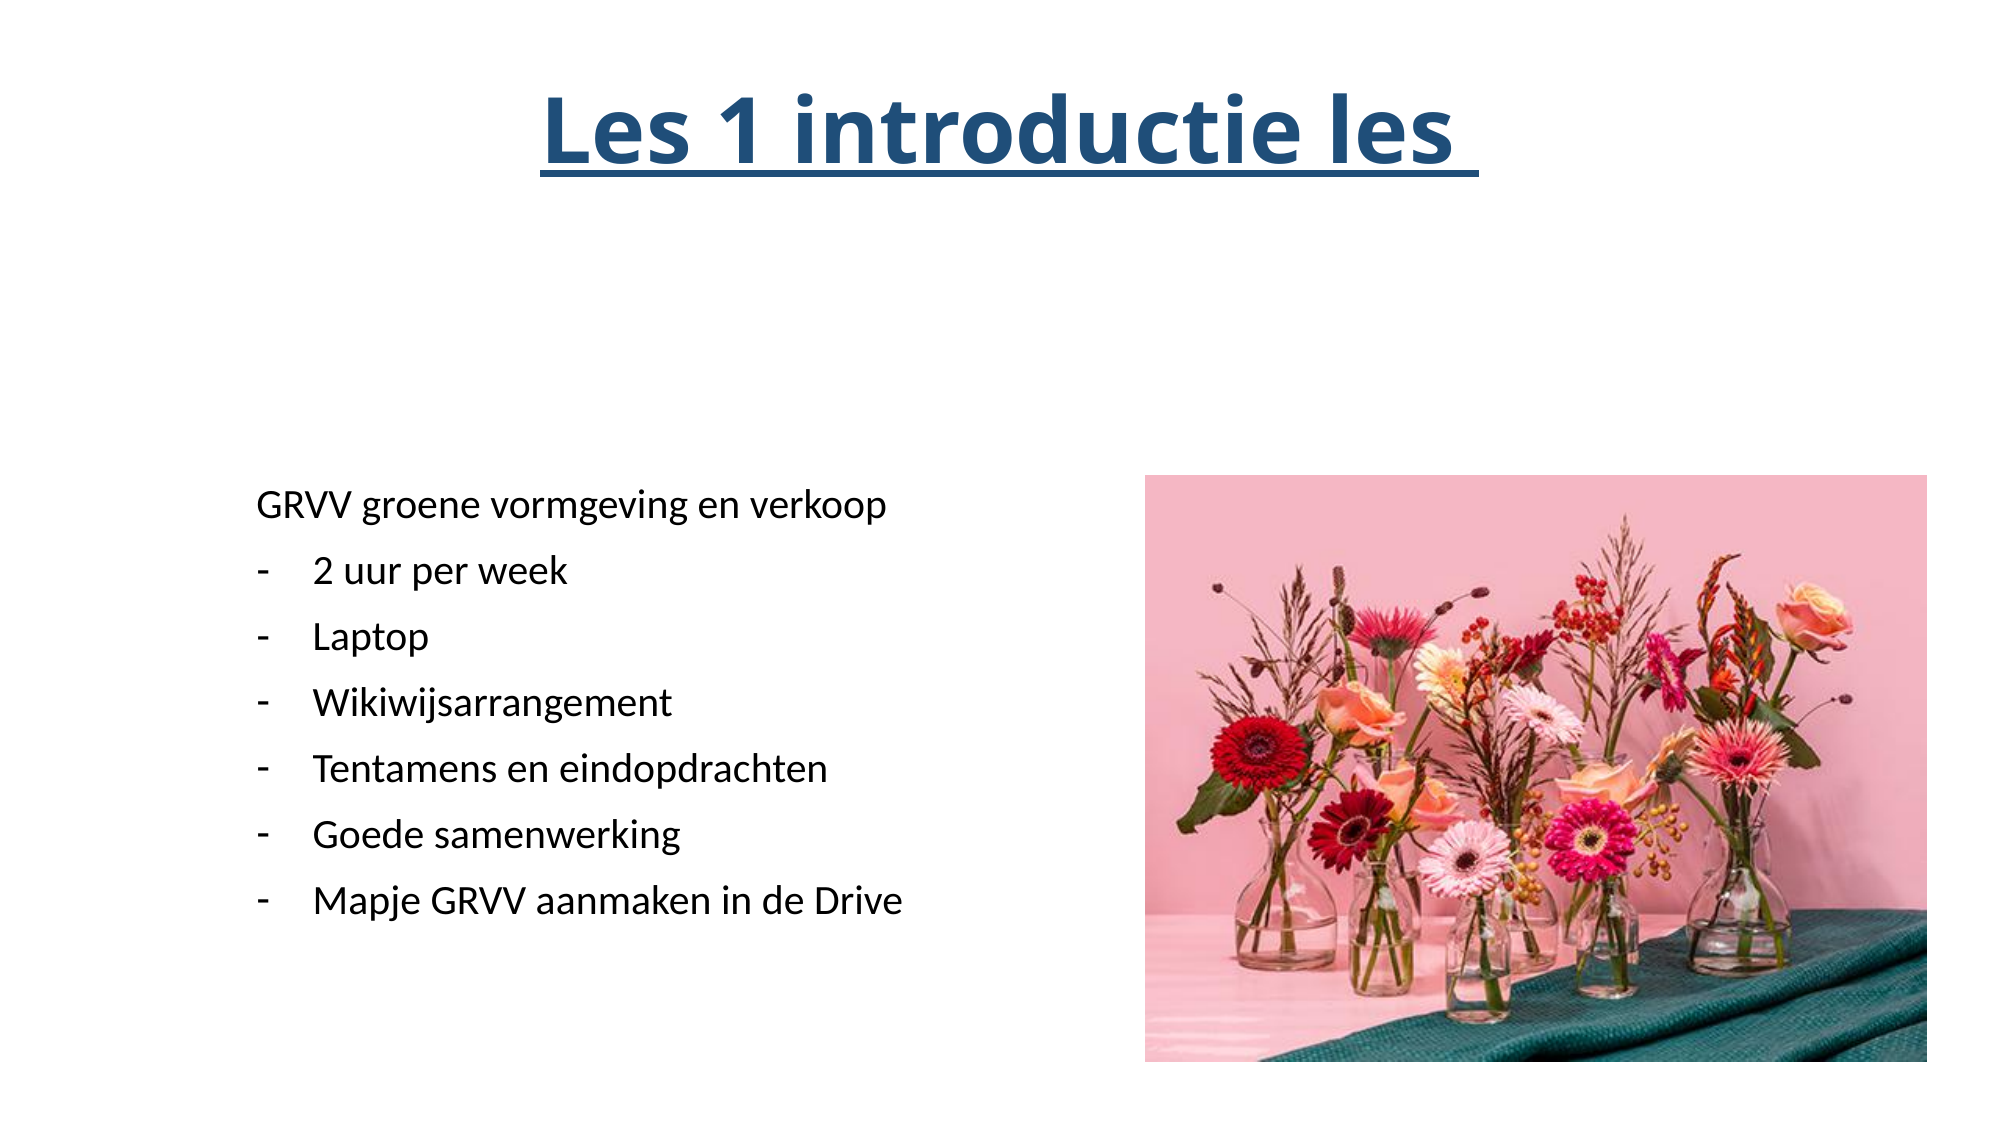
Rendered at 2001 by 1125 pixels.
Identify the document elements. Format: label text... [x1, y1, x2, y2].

picture [1145, 475, 1927, 1062]
title Les 1 introductie les [259, 75, 1760, 476]
subtitle GRVV groene vormgeving en verkoop 2 uur per week Laptop Wikiwijsarrangement Tentamens en eindopdrachten Goede samenwerking Mapje GRVV aanmaken in de Drive [241, 475, 1063, 1125]
